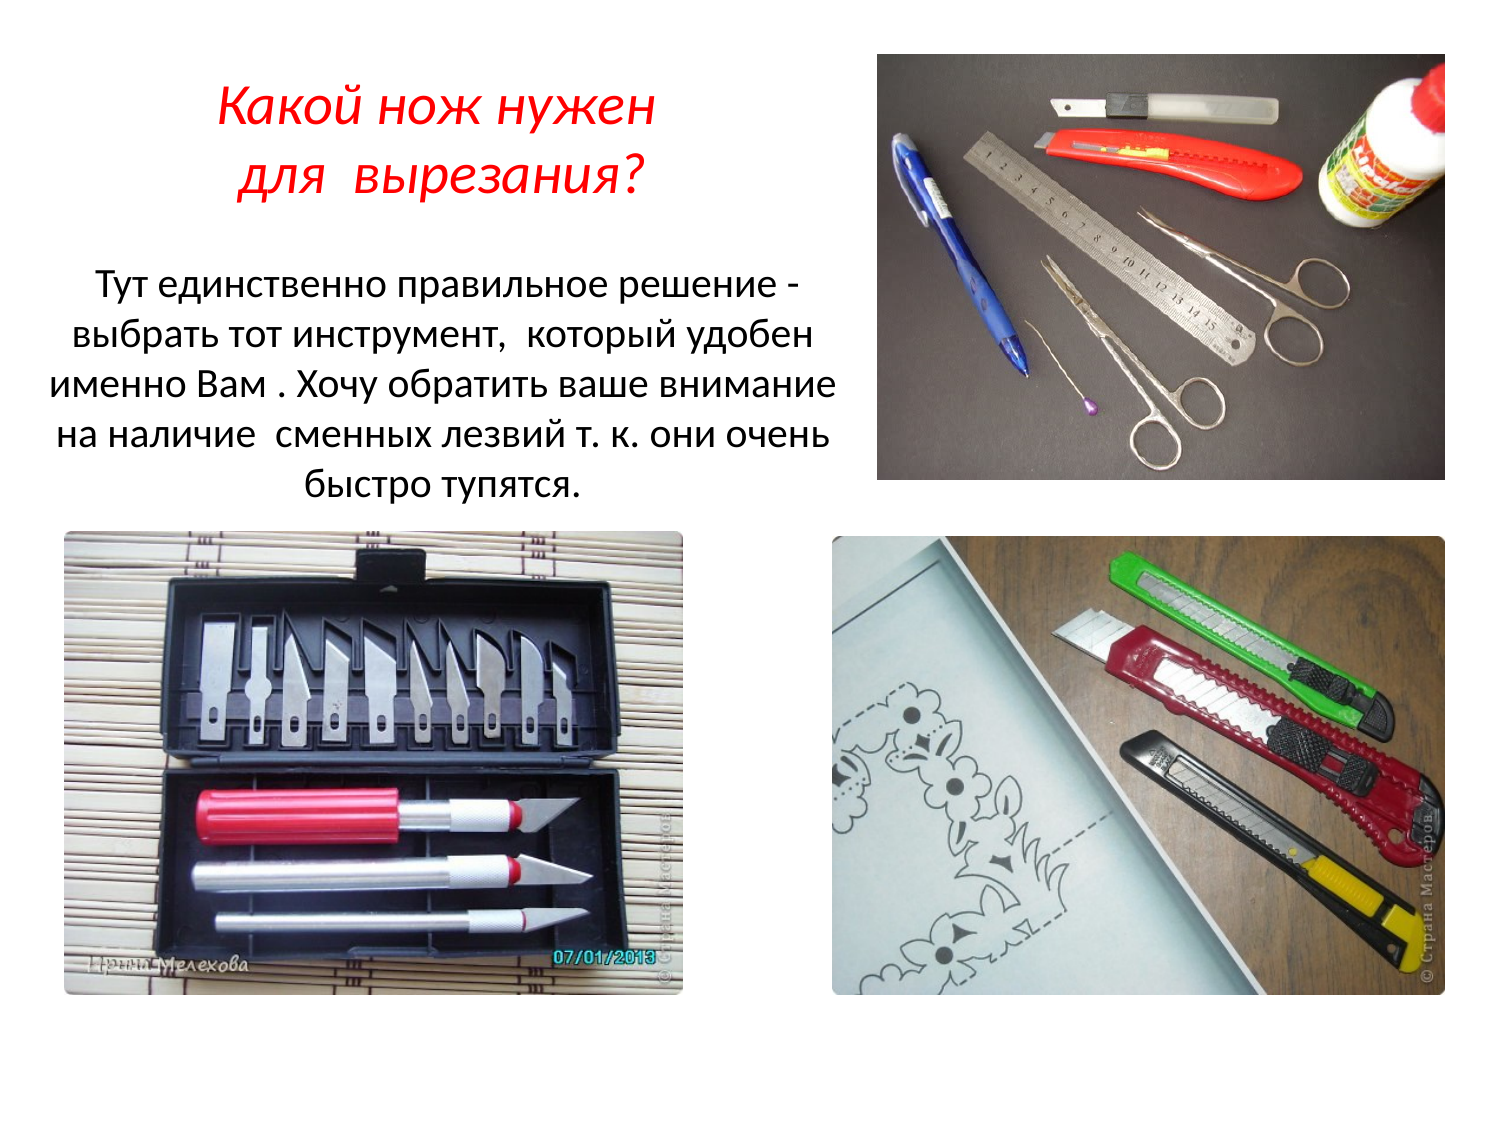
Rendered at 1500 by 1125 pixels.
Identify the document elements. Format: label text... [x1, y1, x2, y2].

picture [832, 536, 1445, 996]
picture [877, 54, 1445, 480]
picture [64, 531, 683, 995]
title Какой нож нужен для вырезания? Тут единственно правильное решение - выбрать тот инструмент, который удобен именно Вам . Хочу обратить ваше внимание на наличие сменных лезвий т. к. они очень быстро тупятся. [17, 30, 869, 591]
